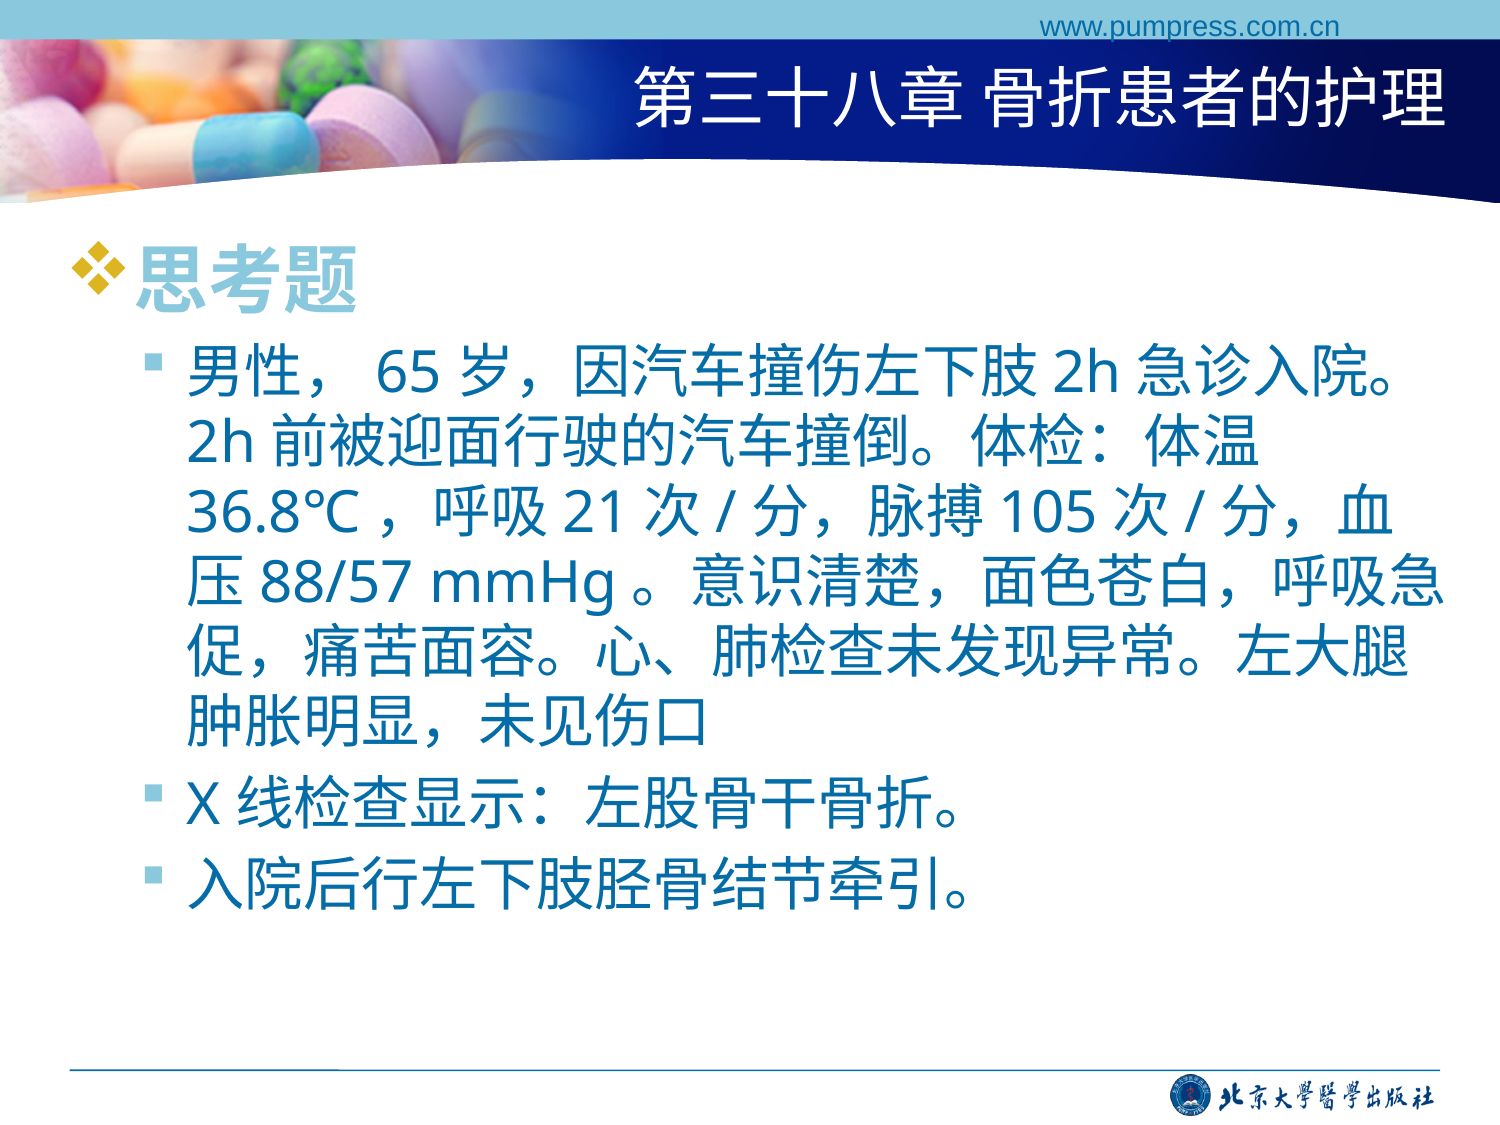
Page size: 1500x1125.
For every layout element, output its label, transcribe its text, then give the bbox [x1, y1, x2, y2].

list 思考题 男性，65岁，因汽车撞伤左下肢2h急诊入院。2h前被迎面行驶的汽车撞倒。体检：体温36.8℃，呼吸21次/分，脉搏105次/分，血压88/57 mmHg。意识清楚，面色苍白，呼吸急促，痛苦面容。心、肺检查未发现异常。左大腿肿胀明显，未见伤口 X线检查显示：左股骨干骨折。 入院后行左下肢胫骨结节牵引。 [49, 224, 1463, 1026]
picture [0, 40, 1500, 203]
picture [1170, 1074, 1436, 1118]
slide_number www.pumpress.com.cn [1025, 0, 1463, 38]
title 第三十八章 骨折患者的护理 [137, 49, 1463, 143]
